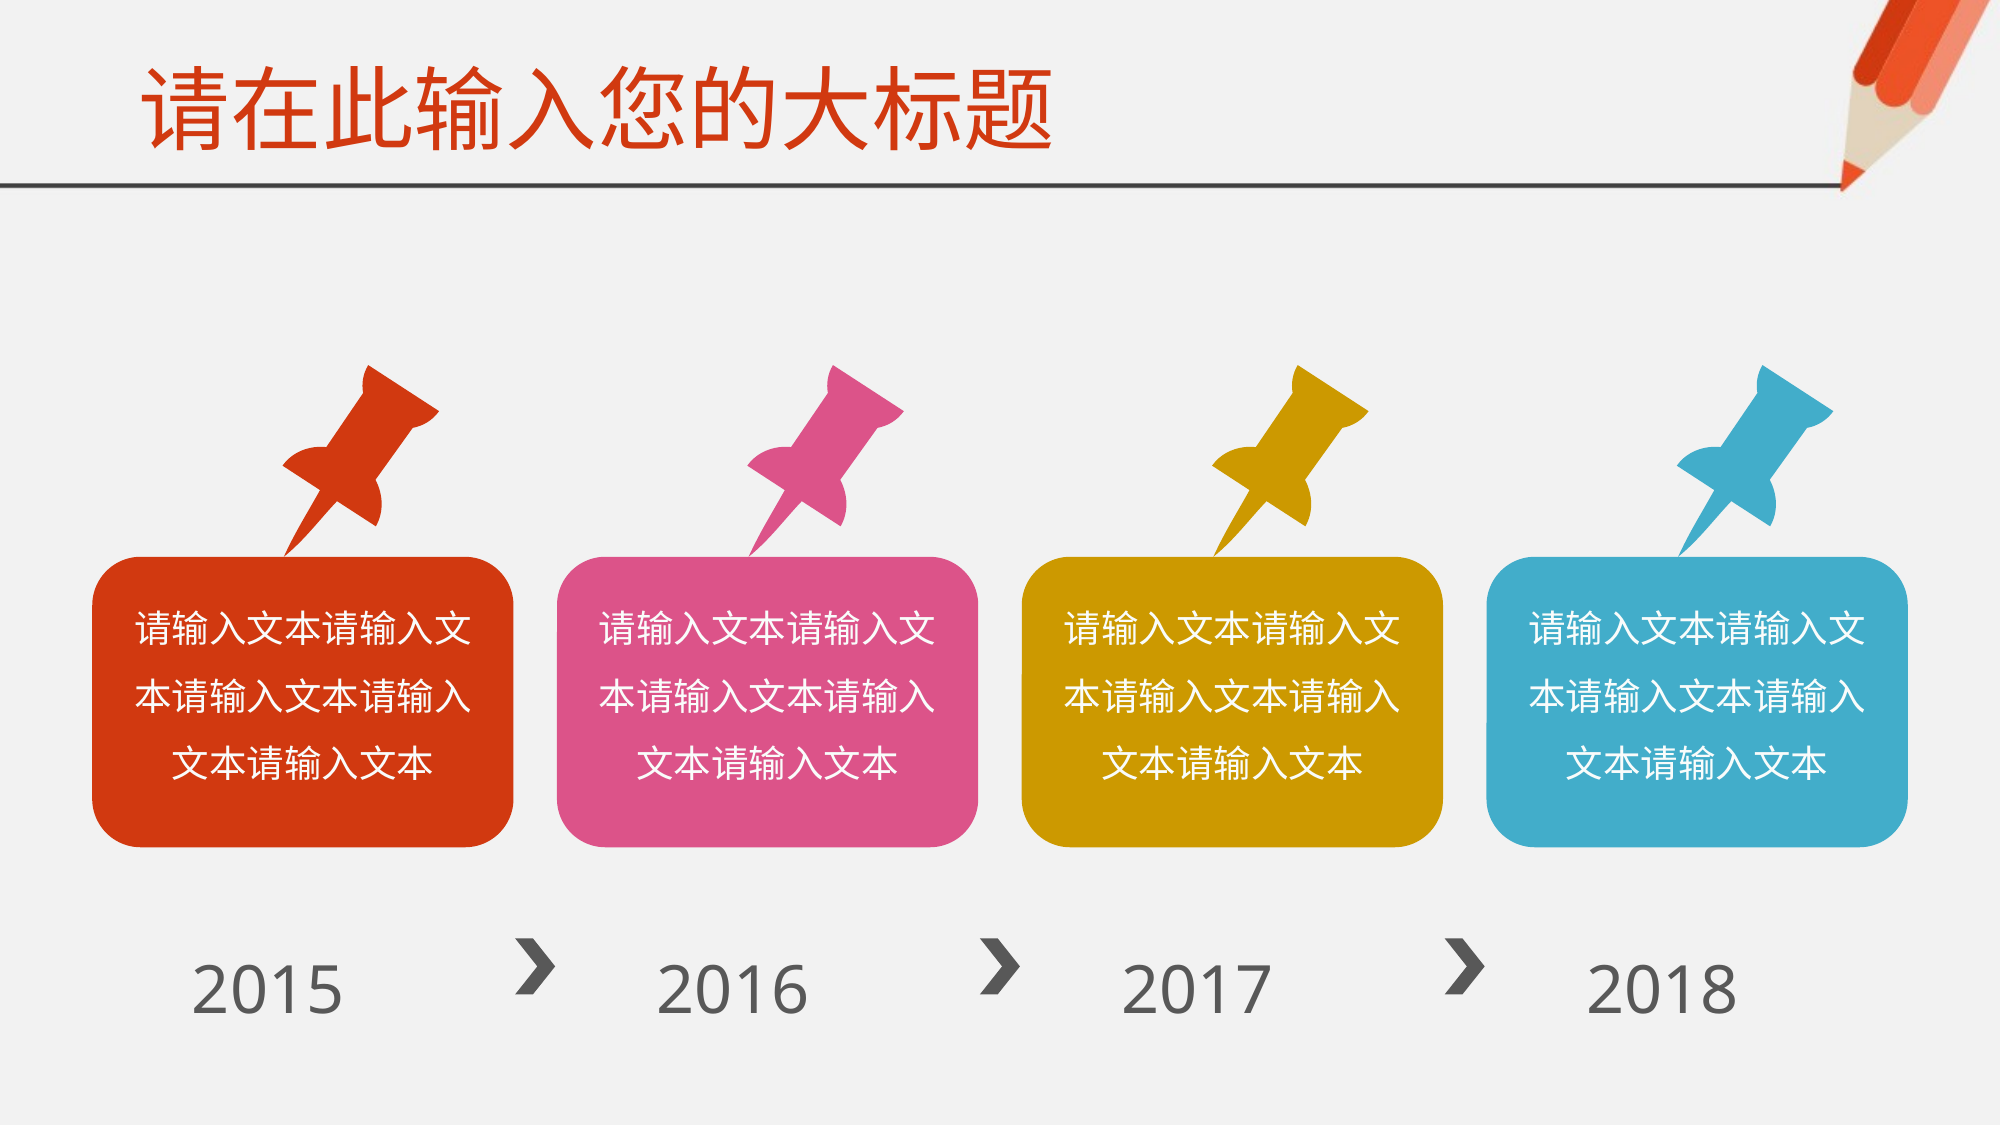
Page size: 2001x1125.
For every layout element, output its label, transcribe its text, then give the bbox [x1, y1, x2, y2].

text_box 请输入文本请输入文本请输入文本请输入文本请输入文本 [555, 555, 980, 849]
text_box 请输入文本请输入文本请输入文本请输入文本请输入文本 [1485, 555, 1909, 849]
title 请在此输入您的大标题 [123, 17, 1876, 172]
text_box 2015 [176, 918, 430, 1015]
text_box [977, 937, 1022, 996]
text_box [1210, 363, 1371, 555]
text_box 请输入文本请输入文本请输入文本请输入文本请输入文本 [1020, 555, 1445, 849]
text_box [1442, 937, 1487, 996]
text_box [281, 363, 441, 555]
text_box 2017 [1106, 918, 1359, 1015]
text_box 请输入文本请输入文本请输入文本请输入文本请输入文本 [91, 555, 515, 849]
picture [0, 0, 2000, 1125]
text_box 2018 [1570, 918, 1824, 1015]
text_box [745, 363, 906, 555]
text_box [512, 937, 557, 996]
text_box [1675, 363, 1835, 555]
text_box 2016 [641, 918, 894, 1015]
